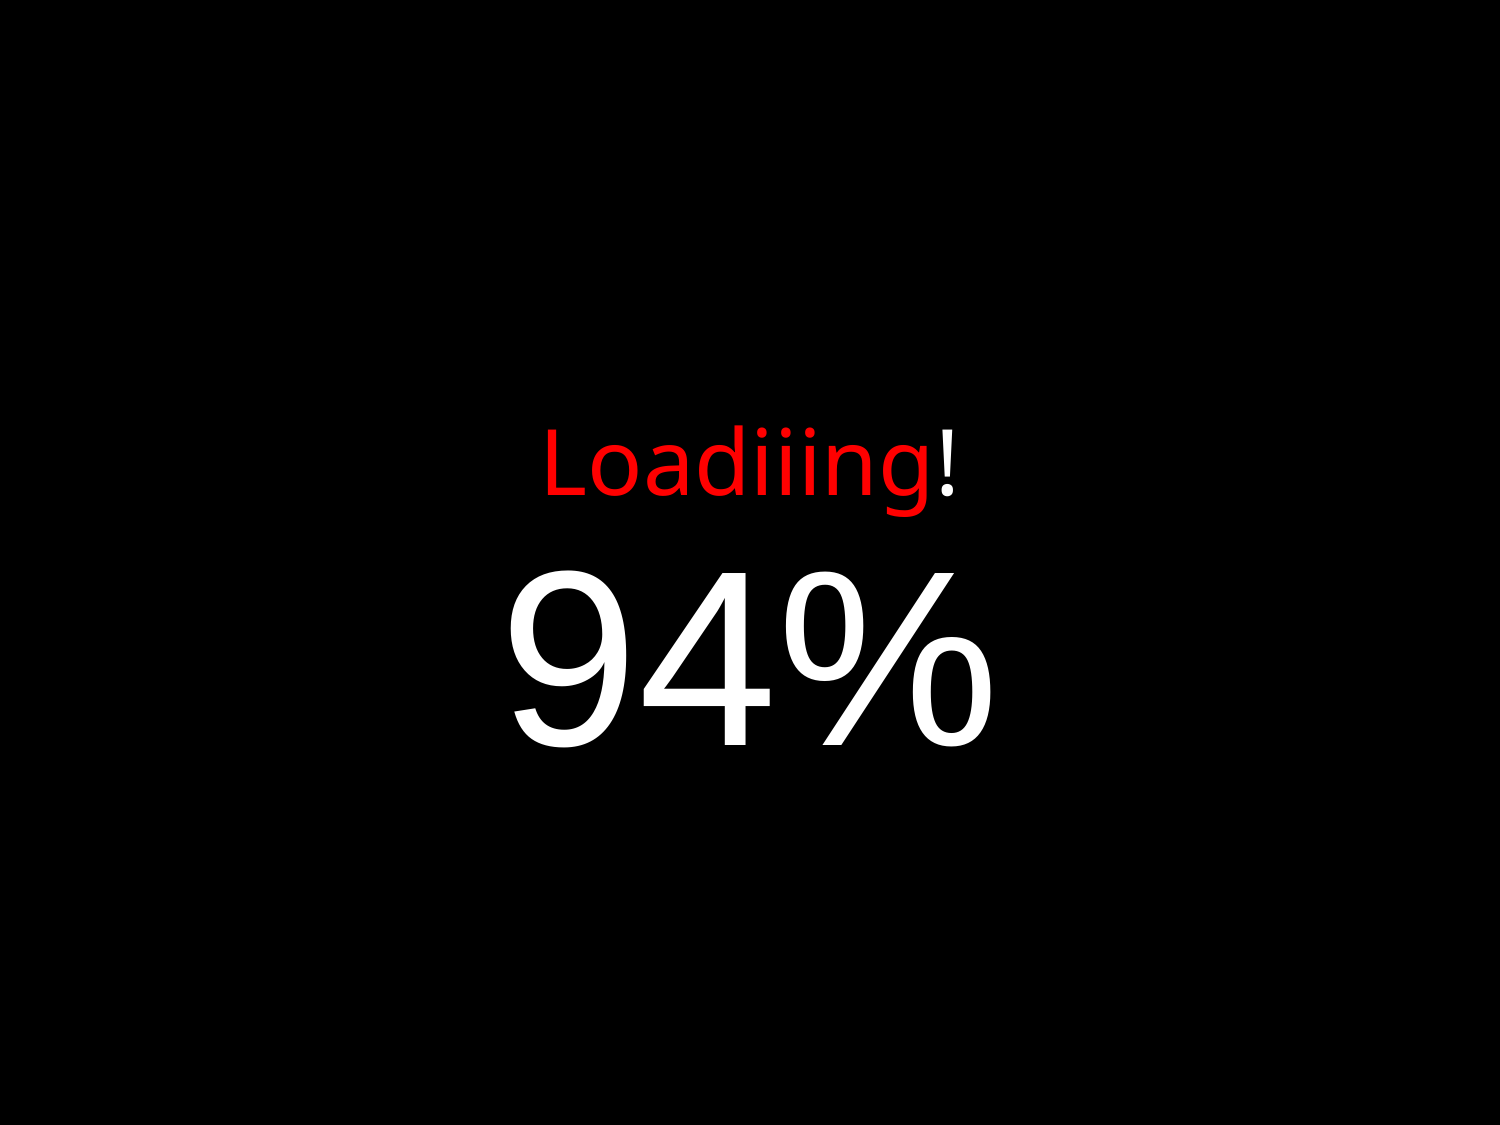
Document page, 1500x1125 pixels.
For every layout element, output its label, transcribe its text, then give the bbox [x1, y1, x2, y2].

text_box Loadiiing! [112, 338, 1388, 580]
text_box 94% [224, 487, 1275, 776]
